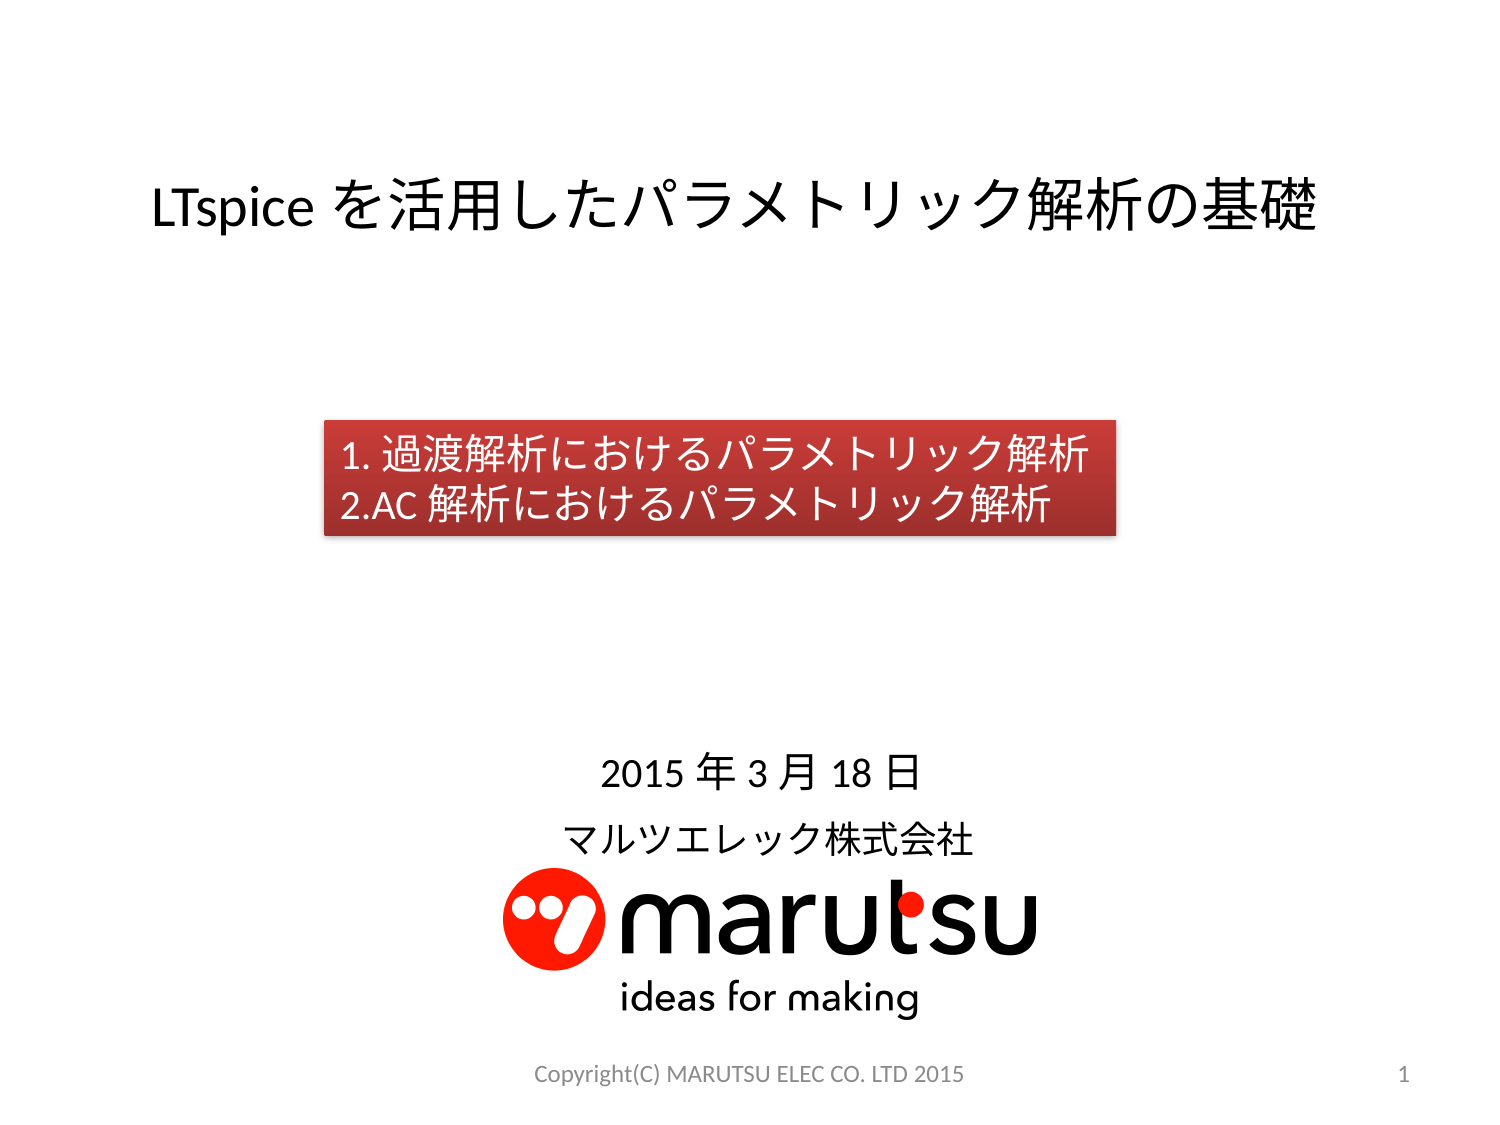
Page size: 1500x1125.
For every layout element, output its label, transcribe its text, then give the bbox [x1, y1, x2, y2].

text_box 1.過渡解析におけるパラメトリック解析 2.AC解析におけるパラメトリック解析 [324, 420, 1117, 536]
text_box マルツエレック株式会社 [547, 808, 989, 866]
slide_number 1 [1074, 1042, 1425, 1103]
text_box LTspiceを活用したパラメトリック解析の基礎 [136, 160, 1333, 246]
text_box 2015年3月18日 [585, 738, 939, 804]
picture [503, 868, 1036, 1020]
footer Copyright(C) MARUTSU ELEC CO. LTD 2015 [512, 1042, 988, 1103]
